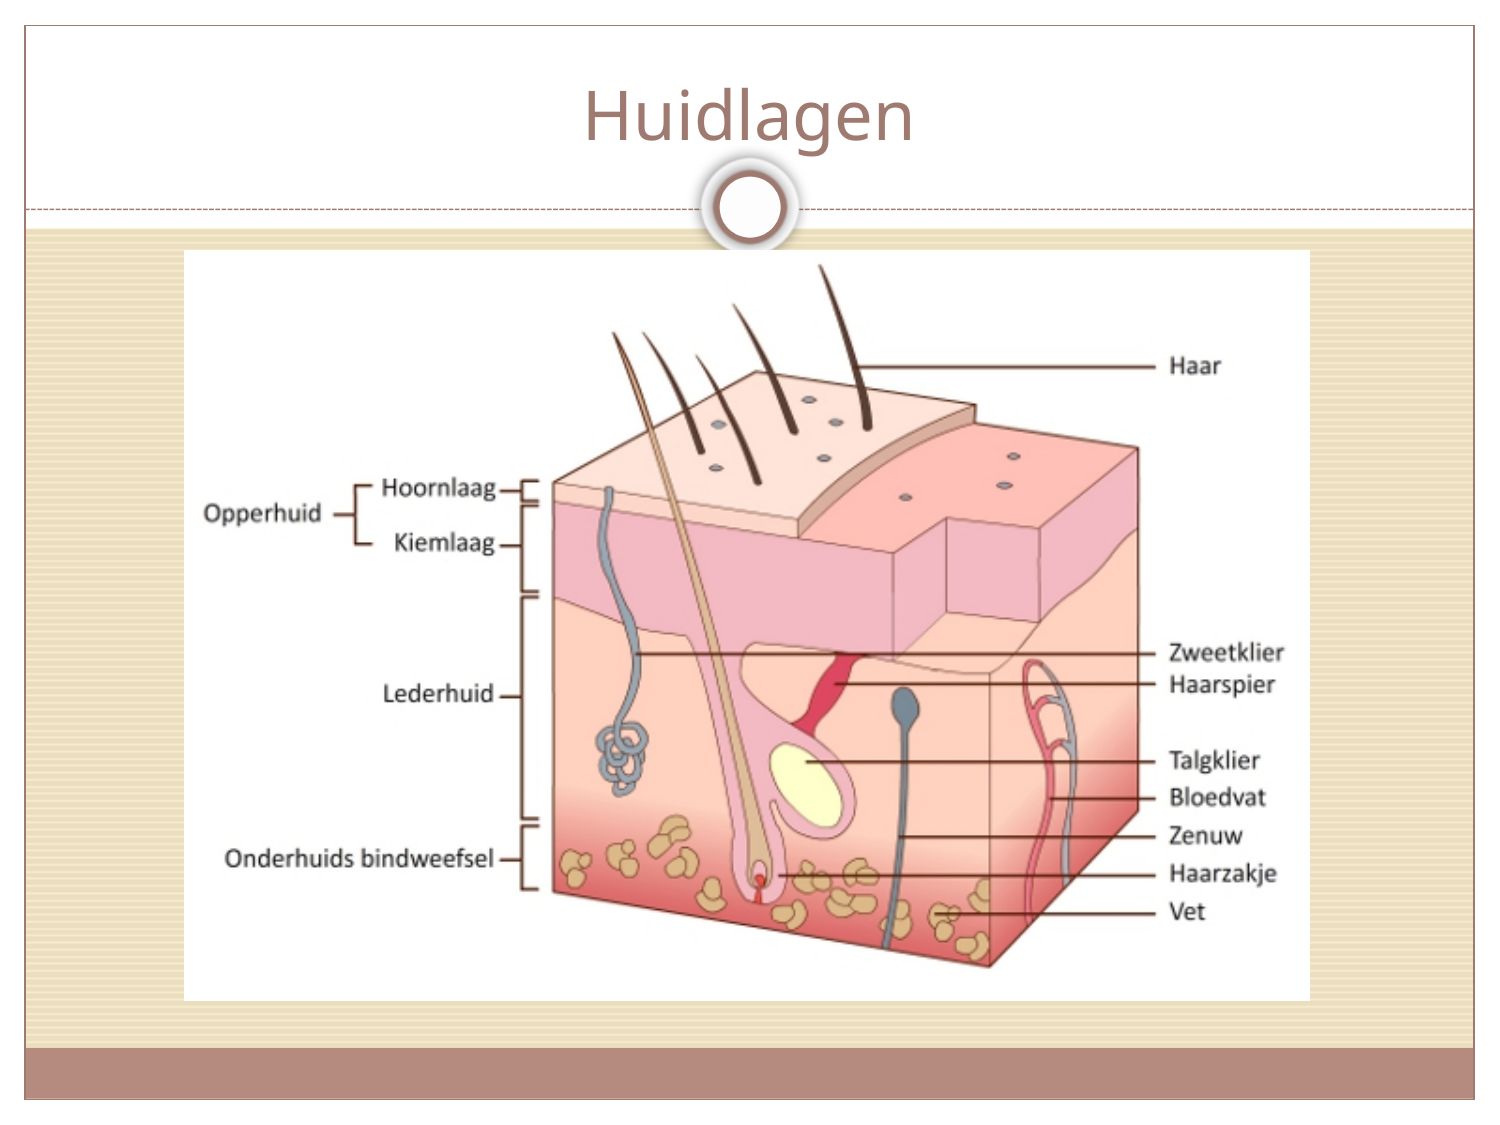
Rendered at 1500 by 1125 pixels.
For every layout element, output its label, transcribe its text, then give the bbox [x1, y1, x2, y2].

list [187, 253, 1307, 998]
title Huidlagen [49, 37, 1450, 162]
